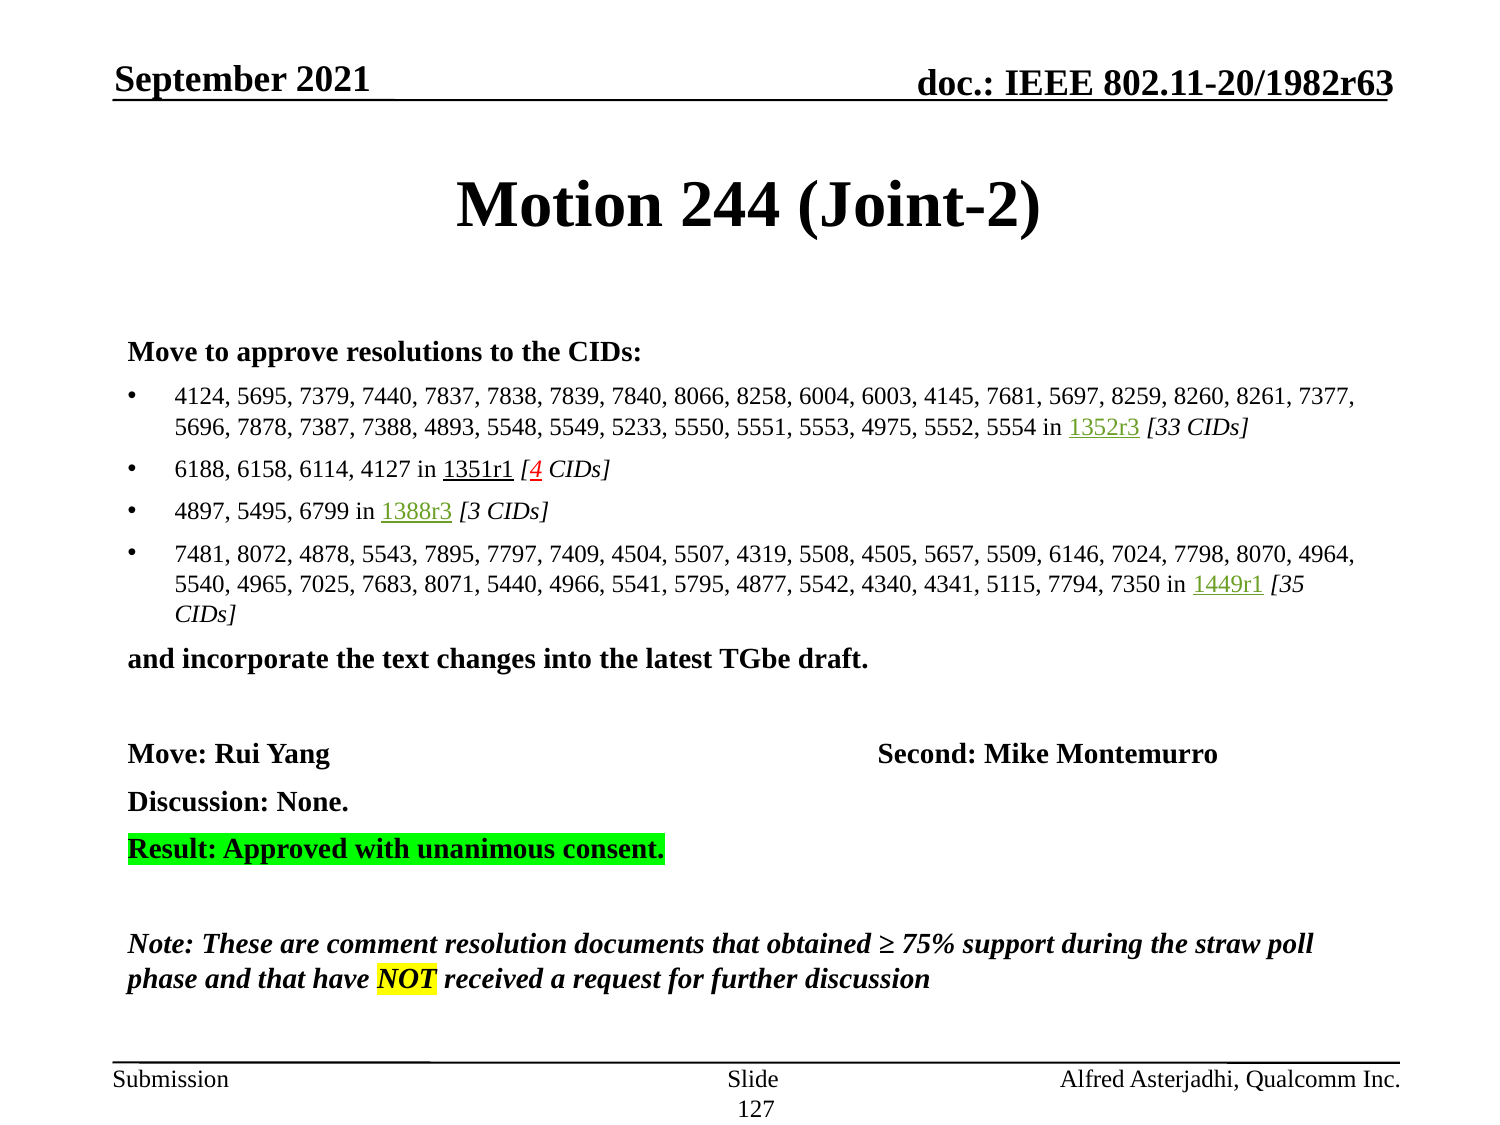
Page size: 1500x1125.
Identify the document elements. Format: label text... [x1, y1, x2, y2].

footer Alfred Asterjadhi, Qualcomm Inc. [878, 1061, 1402, 1093]
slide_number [114, 54, 423, 100]
title Motion 244 (Joint-2) [112, 112, 1388, 288]
slide_number Slide 127 [712, 1061, 800, 1123]
list Move to approve resolutions to the CIDs: 4124, 5695, 7379, 7440, 7837, 7838, 7839, 7840, 8066, 8258, 6004, 6003, 4145, 7681, 5697, 8259, 8260, 8261, 7377, 5696, 7878, 7387, 7388, 4893, 5548, 5549, 5233, 5550, 5551, 5553, 4975, 5552, 5554 in 1352r3 [33 CIDs] 6188, 6158, 6114, 4127 in 1351r1 [4 CIDs] 4897, 5495, 6799 in 1388r3 [3 CIDs] 7481, 8072, 4878, 5543, 7895, 7797, 7409, 4504, 5507, 4319, 5508, 4505, 5657, 5509, 6146, 7024, 7798, 8070, 4964, 5540, 4965, 7025, 7683, 8071, 5440, 4966, 5541, 5795, 4877, 5542, 4340, 4341, 5115, 7794, 7350 in 1449r1 [35 CIDs] and incorporate the text changes into the latest TGbe draft. Move: Rui Yang Second: Mike Montemurro Discussion: None. Result: Approved with unanimous consent. Note: These are comment resolution documents that obtained ≥ 75% support during the straw poll phase and that have NOT received a request for further discussion [112, 324, 1388, 1063]
